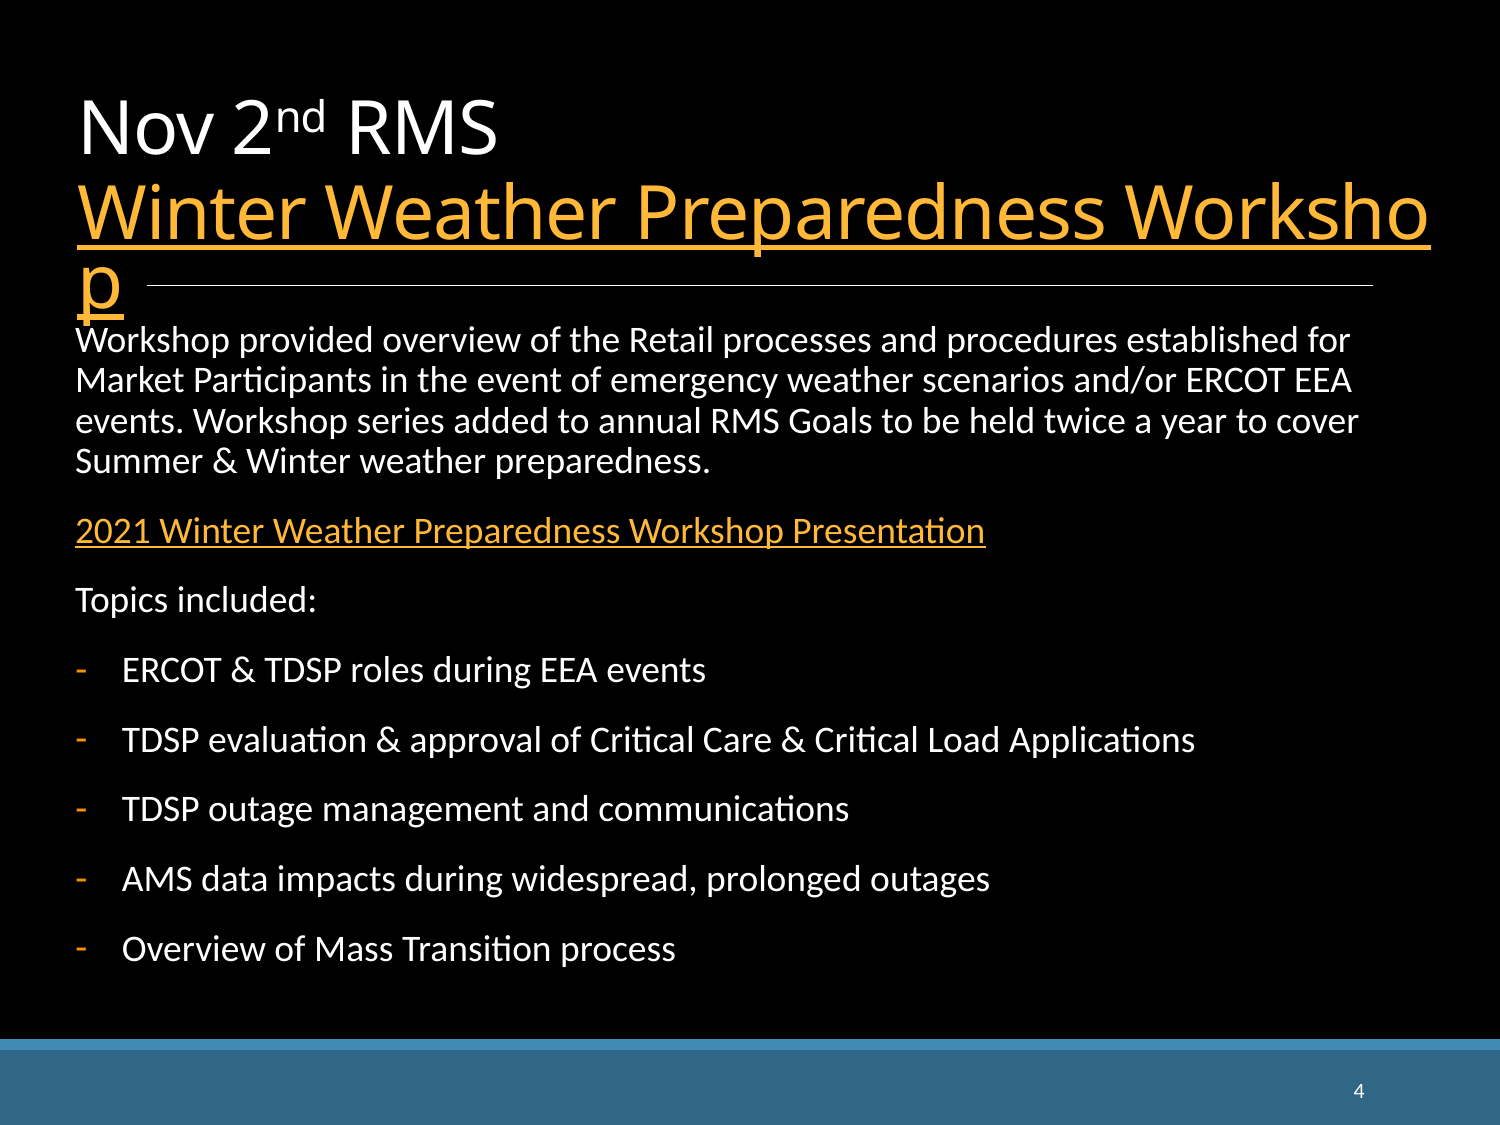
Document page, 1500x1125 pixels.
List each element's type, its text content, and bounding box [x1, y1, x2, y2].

list Workshop provided overview of the Retail processes and procedures established for Market Participants in the event of emergency weather scenarios and/or ERCOT EEA events. Workshop series added to annual RMS Goals to be held twice a year to cover Summer & Winter weather preparedness. 2021 Winter Weather Preparedness Workshop Presentation Topics included: ERCOT & TDSP roles during EEA events TDSP evaluation & approval of Critical Care & Critical Load Applications TDSP outage management and communications AMS data impacts during widespread, prolonged outages Overview of Mass Transition process [75, 312, 1463, 975]
slide_number 4 [1218, 1059, 1380, 1120]
title Nov 2nd RMS Winter Weather Preparedness Workshop [62, 75, 1475, 275]
